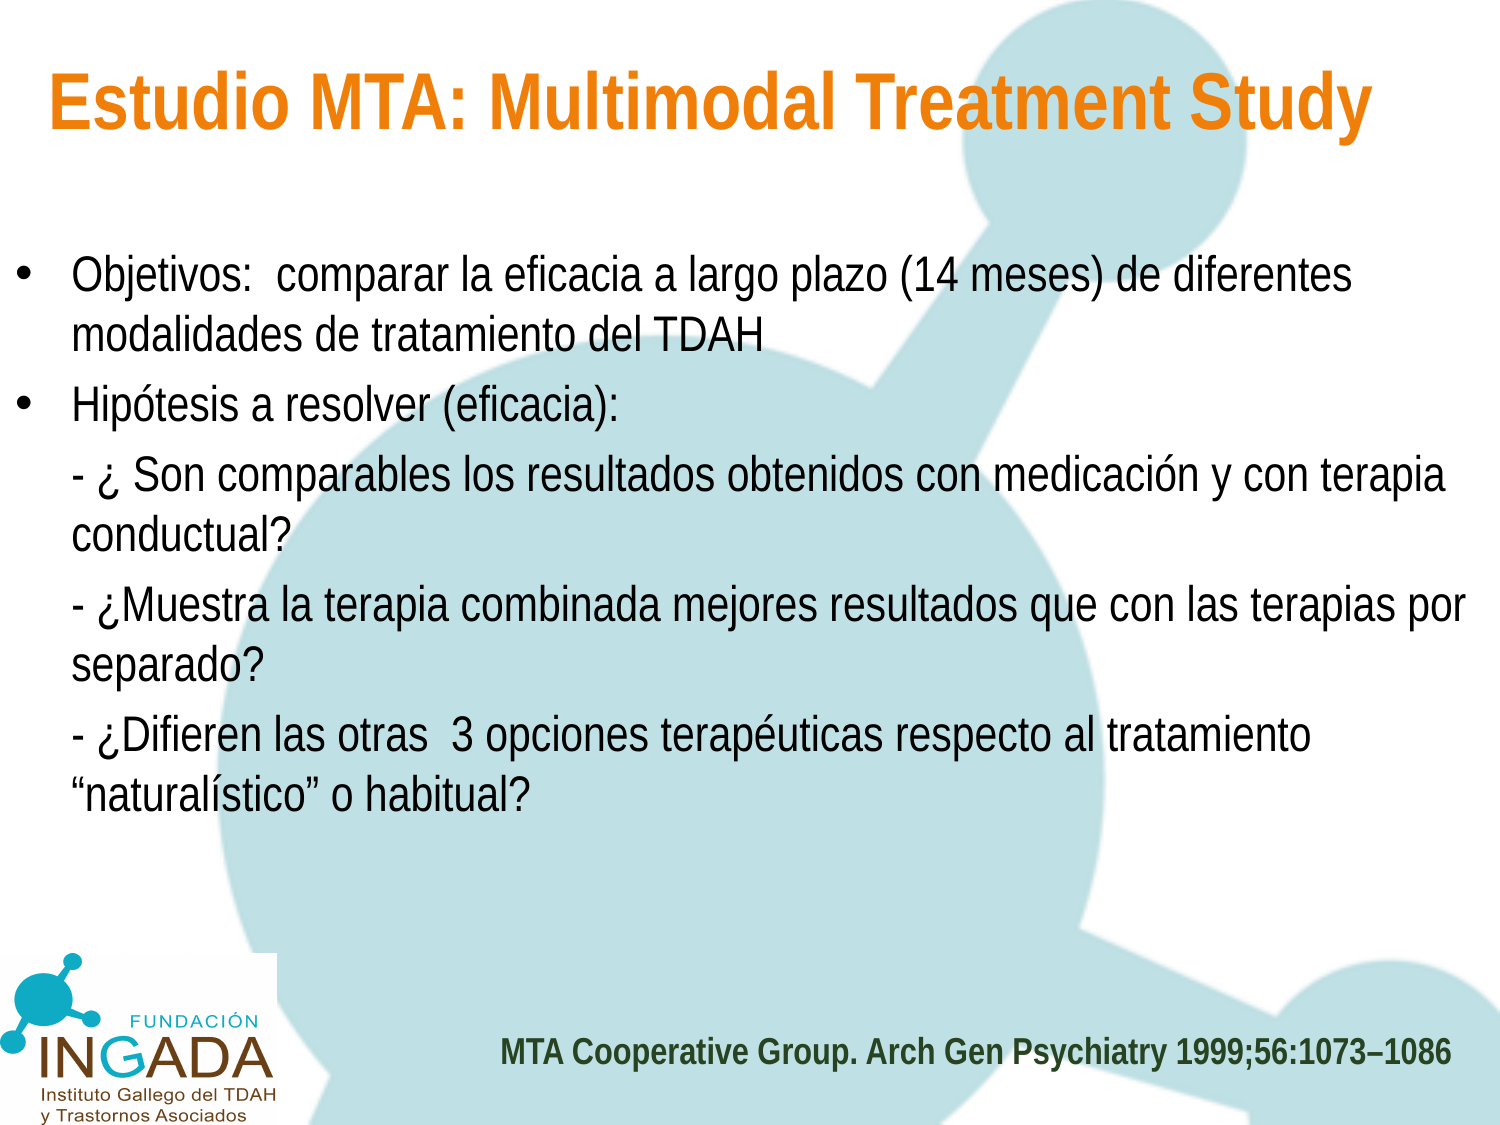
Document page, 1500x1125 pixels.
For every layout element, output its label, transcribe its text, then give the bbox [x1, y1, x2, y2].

title Estudio MTA: Multimodal Treatment Study [0, 3, 1425, 191]
picture [0, 953, 277, 1125]
list Objetivos: comparar la eficacia a largo plazo (14 meses) de diferentes modalidades de tratamiento del TDAH Hipótesis a resolver (eficacia): - ¿ Son comparables los resultados obtenidos con medicación y con terapia conductual? - ¿Muestra la terapia combinada mejores resultados que con las terapias por separado? - ¿Difieren las otras 3 opciones terapéuticas respecto al tratamiento “naturalístico” o habitual? [0, 234, 1500, 882]
text_box MTA Cooperative Group. Arch Gen Psychiatry 1999;56:1073–1086 [485, 1023, 1467, 1081]
